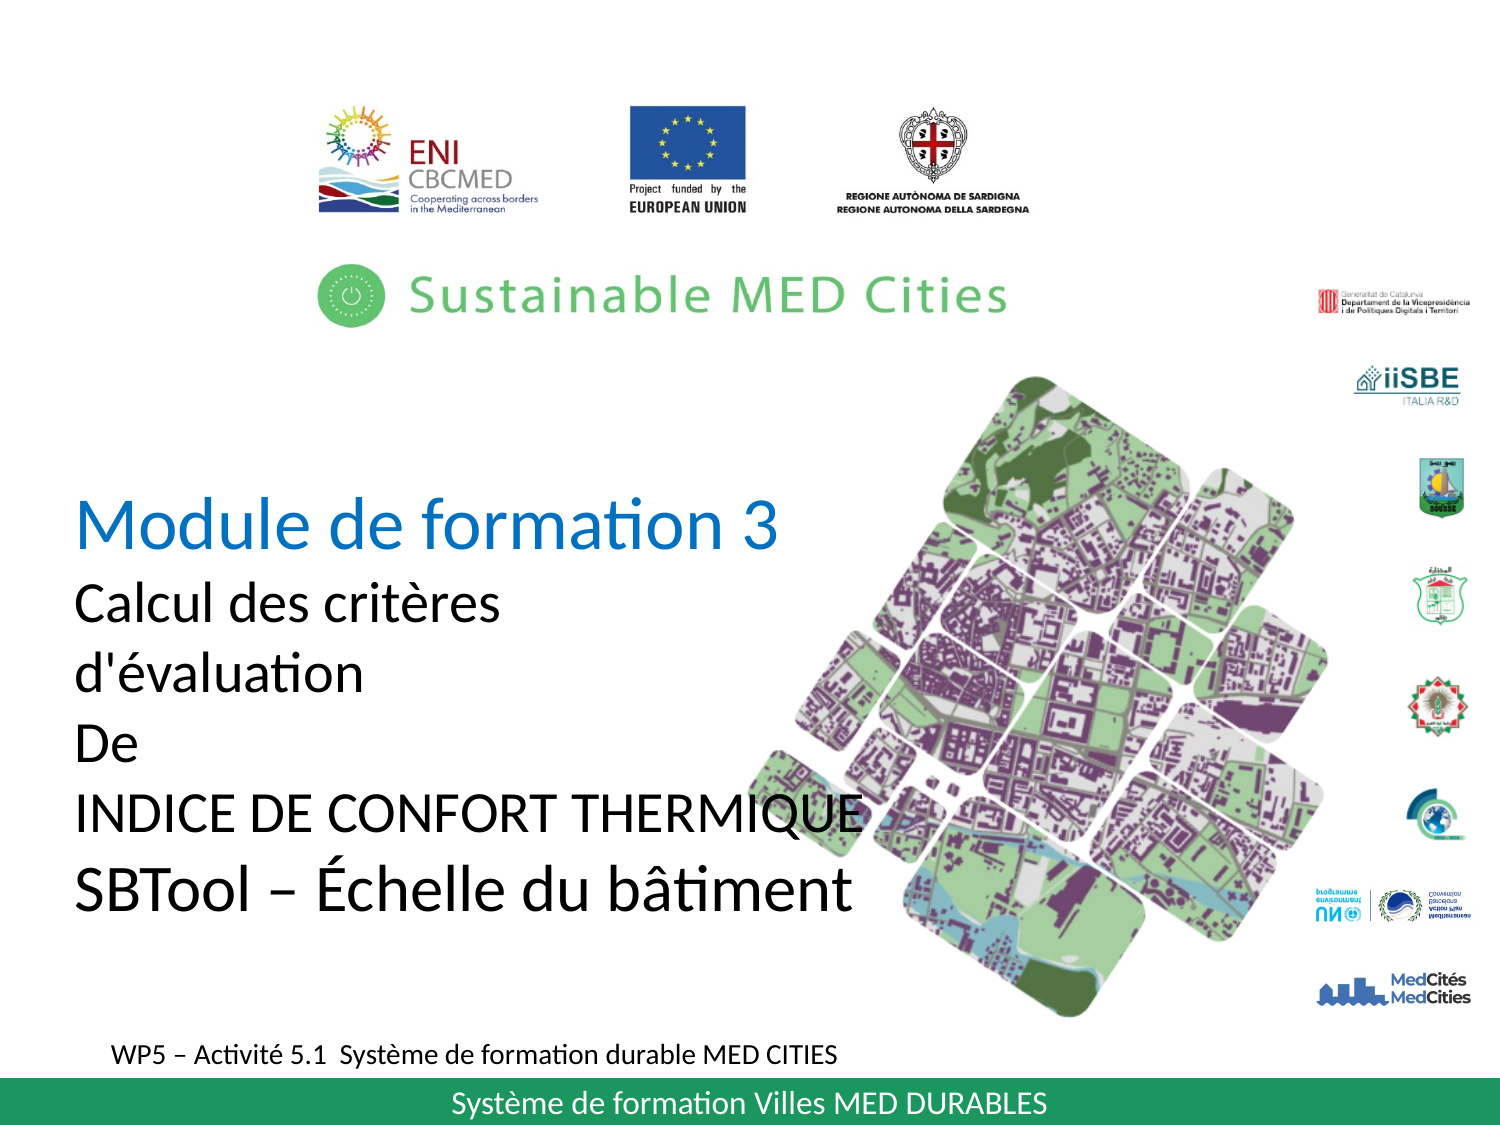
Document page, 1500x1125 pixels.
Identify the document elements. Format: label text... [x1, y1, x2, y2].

picture [284, 84, 1486, 1027]
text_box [0, 1027, 1500, 1125]
picture [1313, 885, 1474, 924]
picture [1414, 455, 1474, 523]
picture [1313, 970, 1474, 1008]
picture [1313, 279, 1474, 321]
subtitle Module de formation 3 Calcul des critères d'évaluation De INDICE DE CONFORT THERMIQUE SBTool – Échelle du bâtiment [59, 467, 1129, 881]
picture [1346, 363, 1474, 411]
picture [1396, 786, 1474, 847]
